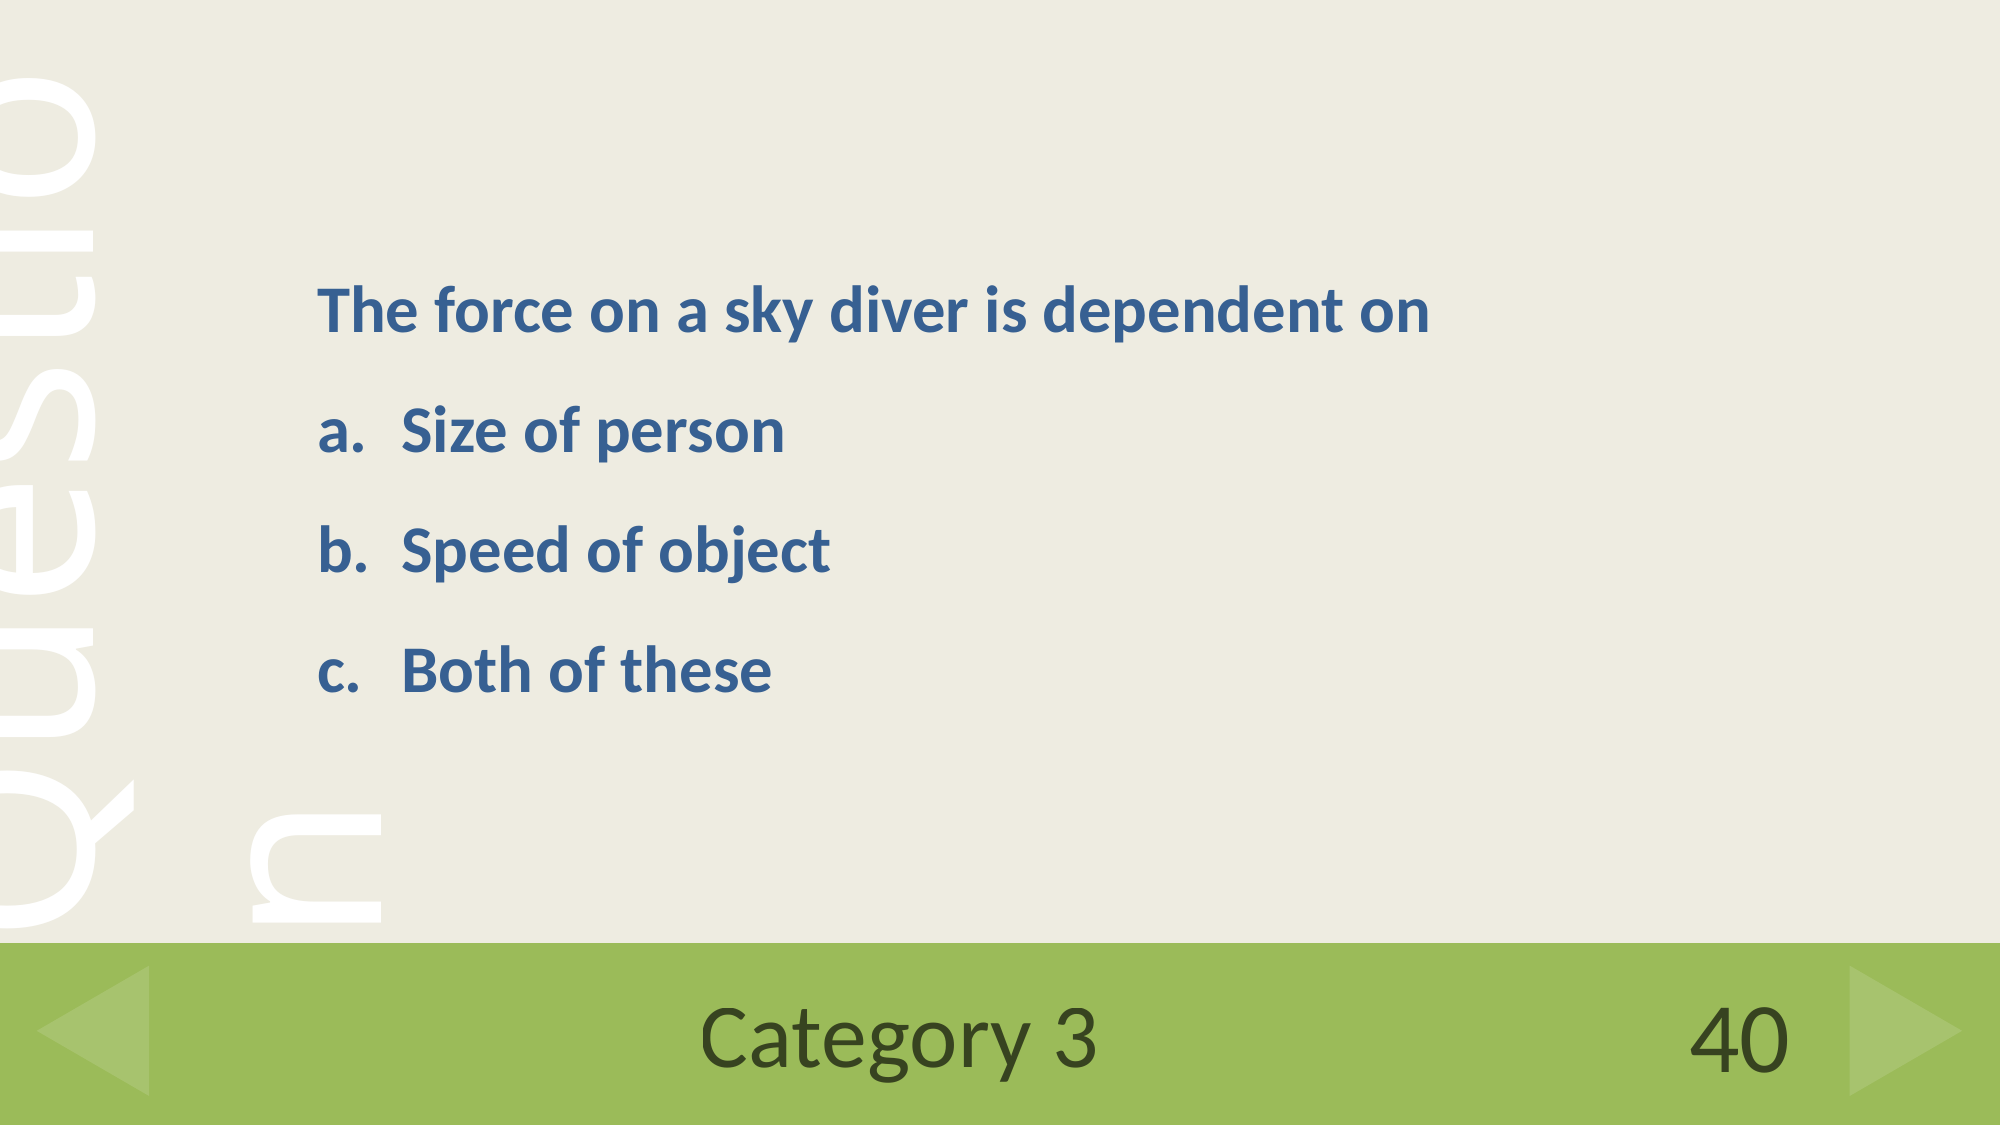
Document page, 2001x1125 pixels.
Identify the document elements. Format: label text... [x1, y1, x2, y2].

list 40 [1800, 967, 1806, 1097]
list The force on a sky diver is dependent on Size of person Speed of object Both of these [302, 96, 1843, 835]
title Category 3 [0, 937, 1800, 1125]
